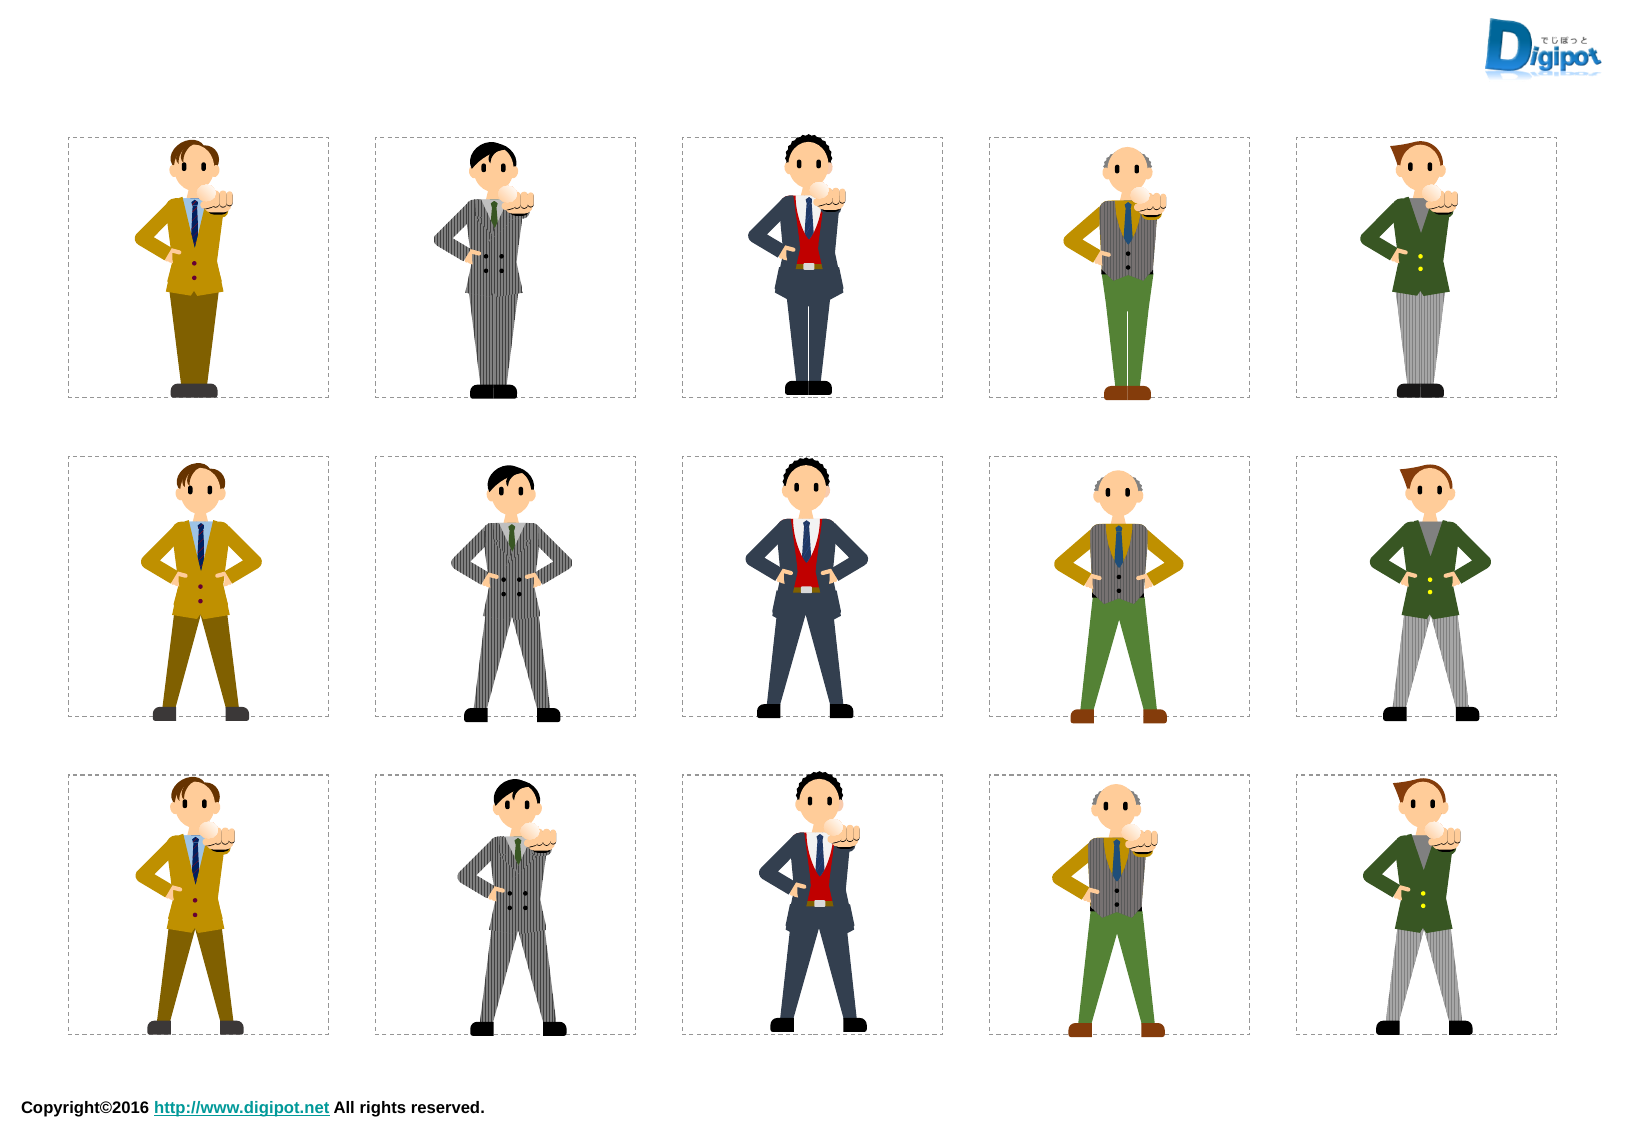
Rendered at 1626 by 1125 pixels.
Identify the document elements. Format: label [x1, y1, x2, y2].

text_box [1066, 146, 1167, 401]
text_box [1372, 464, 1489, 722]
text_box [1054, 783, 1166, 1038]
text_box [761, 770, 867, 1033]
text_box [748, 457, 866, 719]
text_box [436, 143, 534, 400]
text_box [1363, 140, 1458, 398]
text_box [138, 777, 244, 1035]
text_box [751, 133, 846, 396]
text_box [1365, 777, 1473, 1036]
text_box [454, 466, 570, 723]
text_box [143, 464, 259, 722]
text_box [460, 780, 567, 1037]
text_box [1056, 470, 1181, 724]
text_box [137, 140, 233, 398]
picture [1485, 18, 1602, 82]
